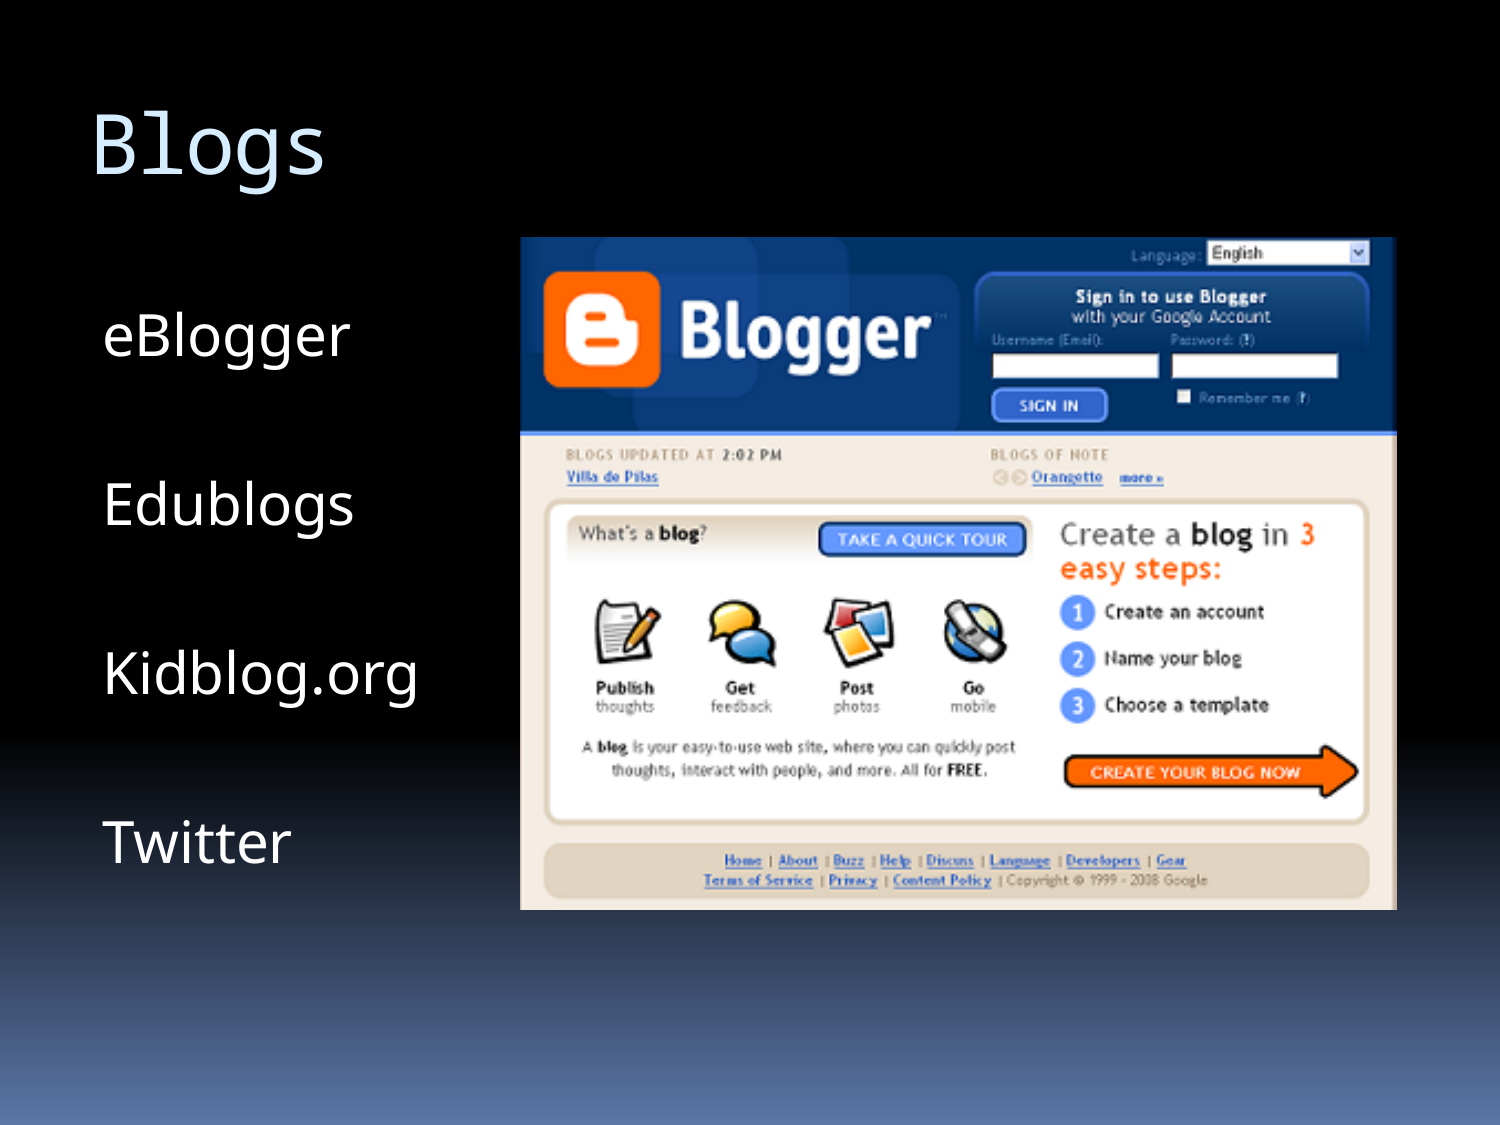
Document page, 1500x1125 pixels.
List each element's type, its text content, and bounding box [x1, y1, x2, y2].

title Blogs [75, 83, 1425, 234]
picture [520, 237, 1397, 911]
list eBlogger Edublogs Kidblog.org Twitter [76, 290, 739, 1033]
